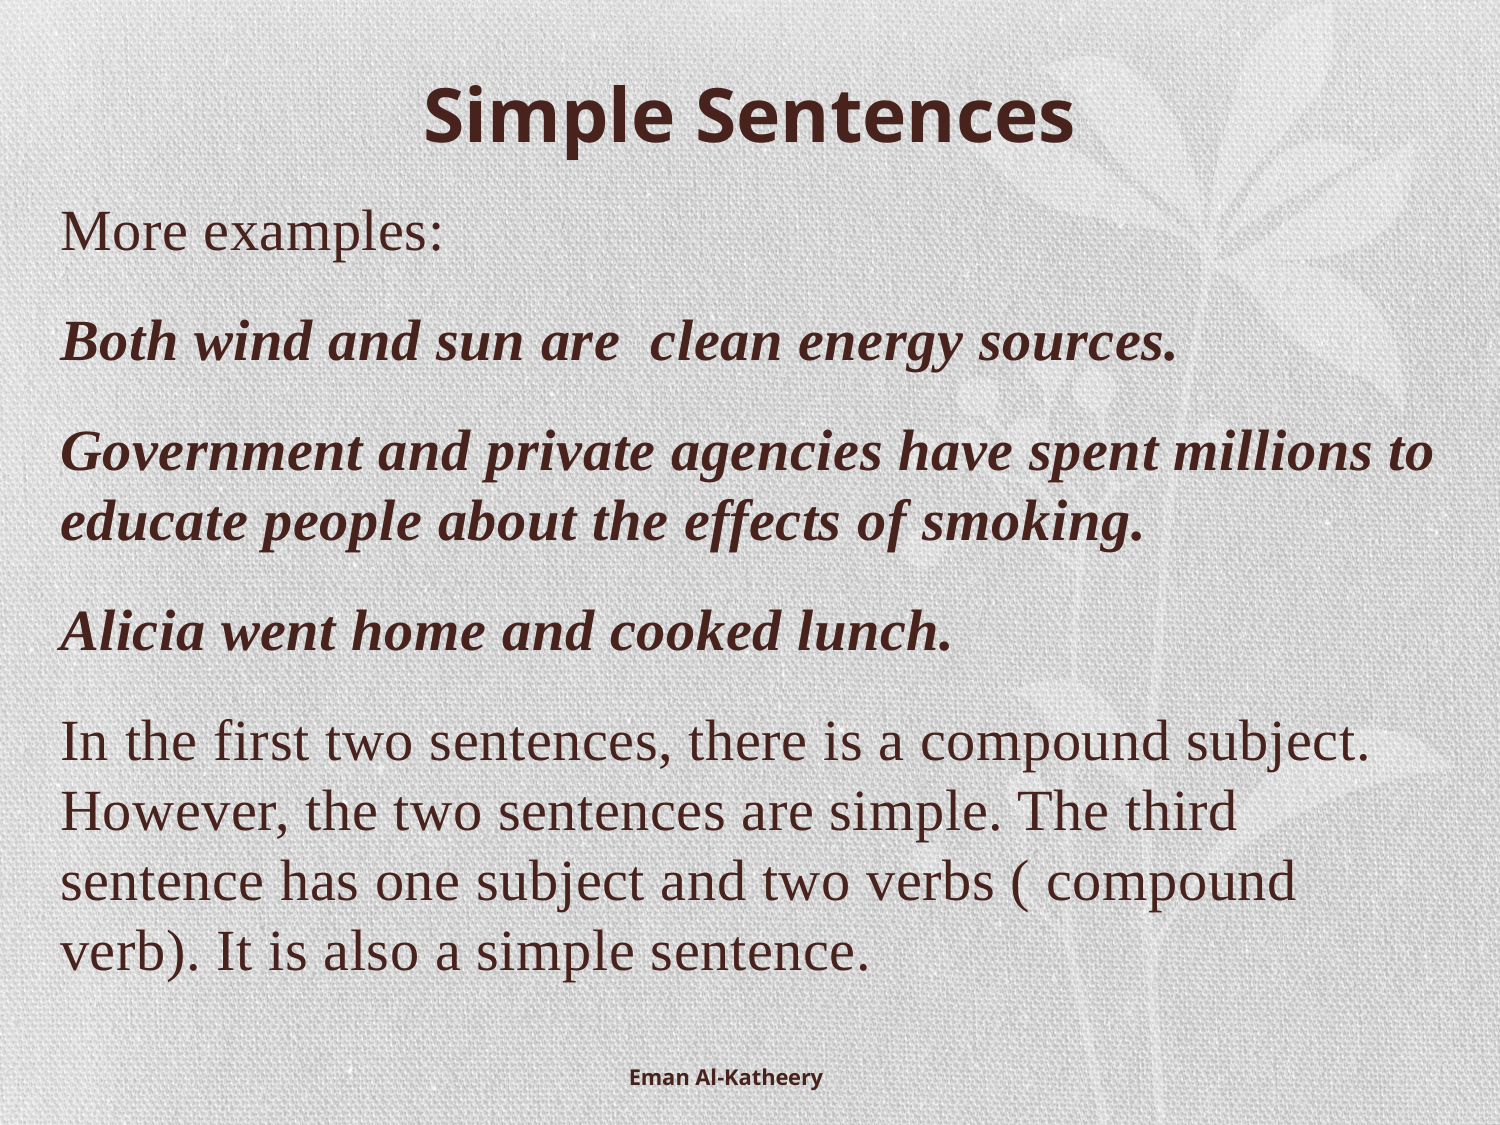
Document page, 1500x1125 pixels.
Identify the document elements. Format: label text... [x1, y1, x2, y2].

list More examples: Both wind and sun are clean energy sources. Government and private agencies have spent millions to educate people about the effects of smoking. Alicia went home and cooked lunch. In the first two sentences, there is a compound subject. However, the two sentences are simple. The third sentence has one subject and two verbs ( compound verb). It is also a simple sentence. [45, 184, 1455, 1059]
title Simple Sentences [45, 42, 1455, 166]
footer Eman Al-Katheery [614, 1054, 1285, 1103]
